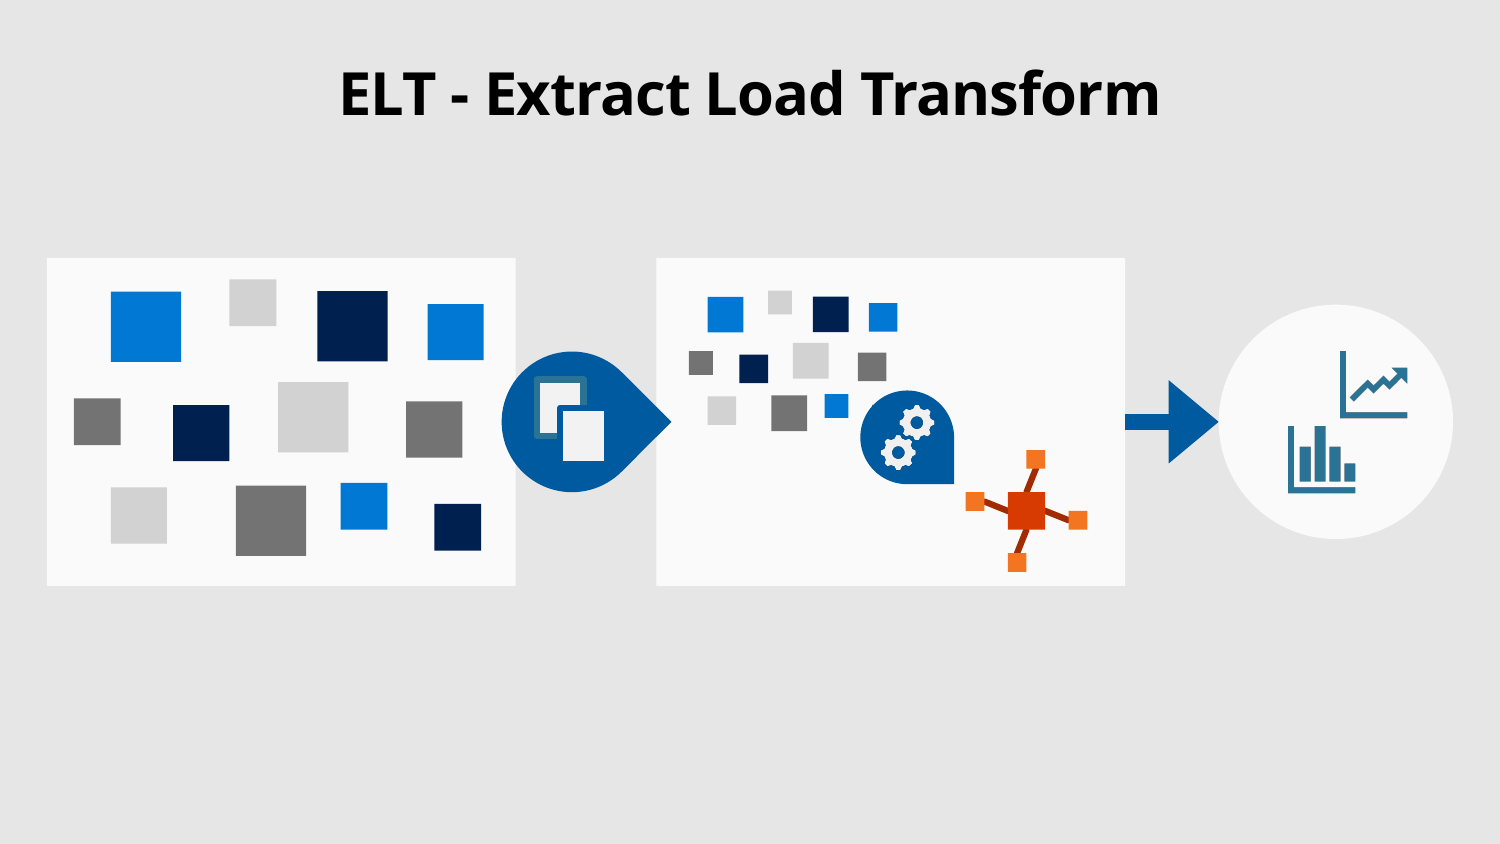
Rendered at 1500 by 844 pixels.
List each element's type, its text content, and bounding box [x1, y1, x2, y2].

title ELT - Extract Load Transform [70, 56, 1430, 127]
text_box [46, 257, 1454, 587]
